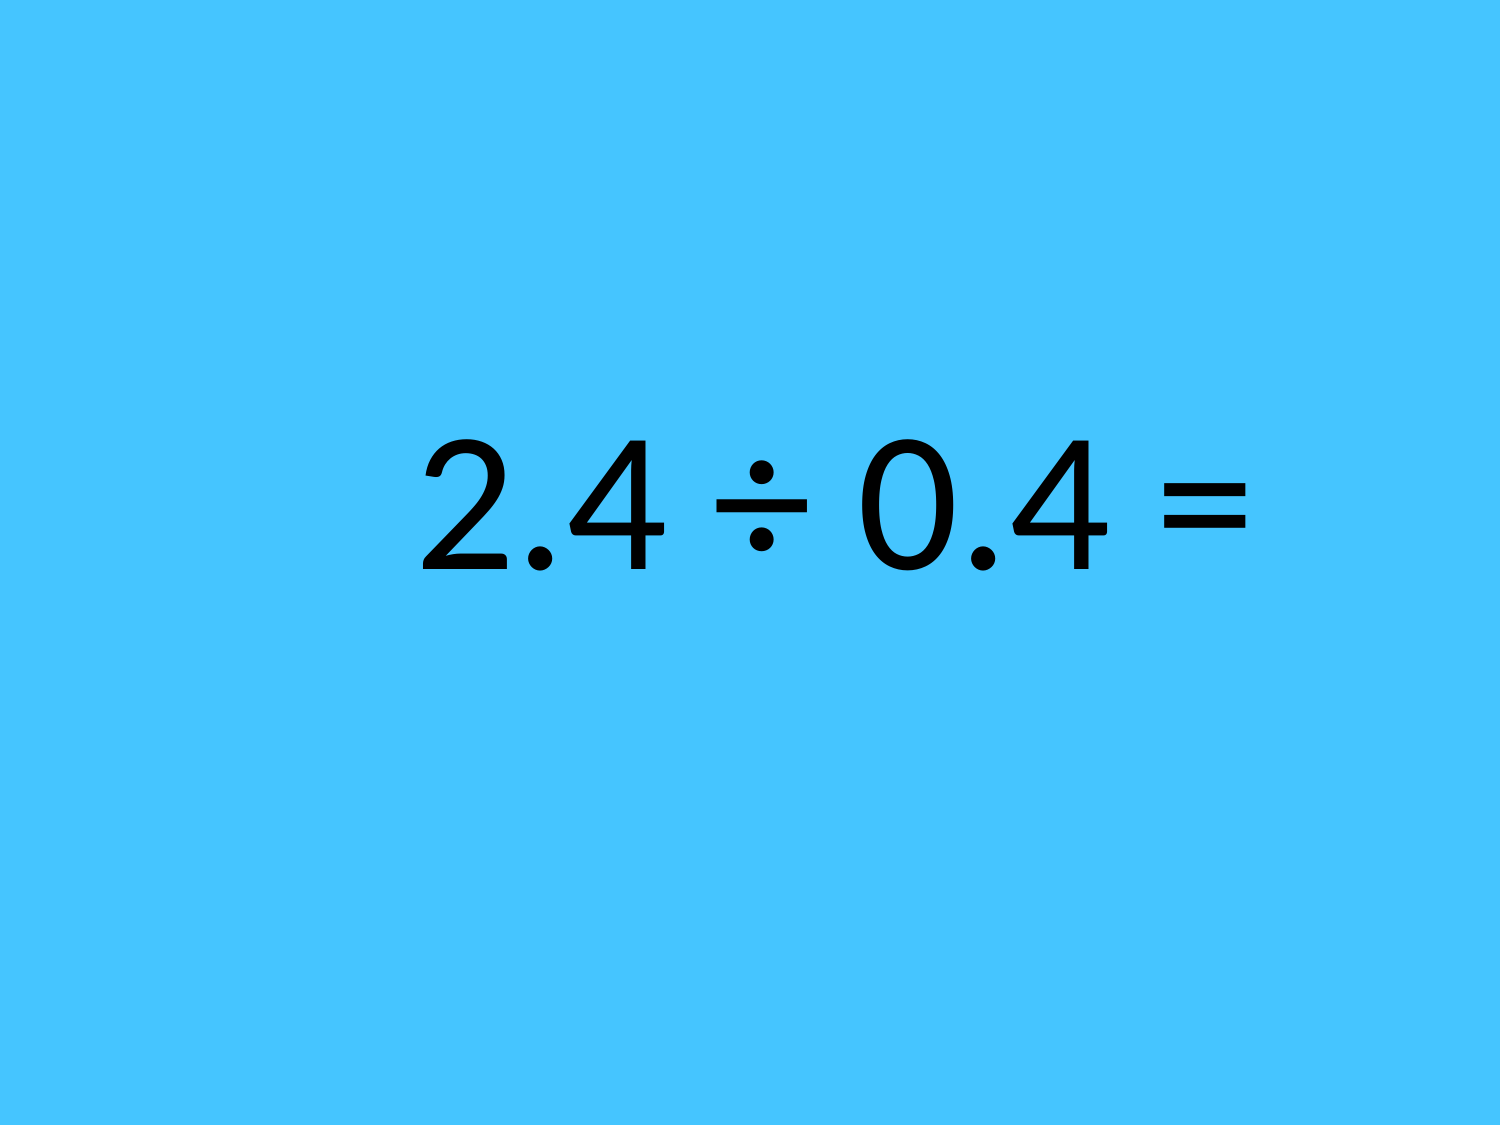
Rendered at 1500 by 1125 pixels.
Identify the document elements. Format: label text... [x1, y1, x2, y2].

text_box 2.4 ÷ 0.4 = [399, 362, 1300, 618]
